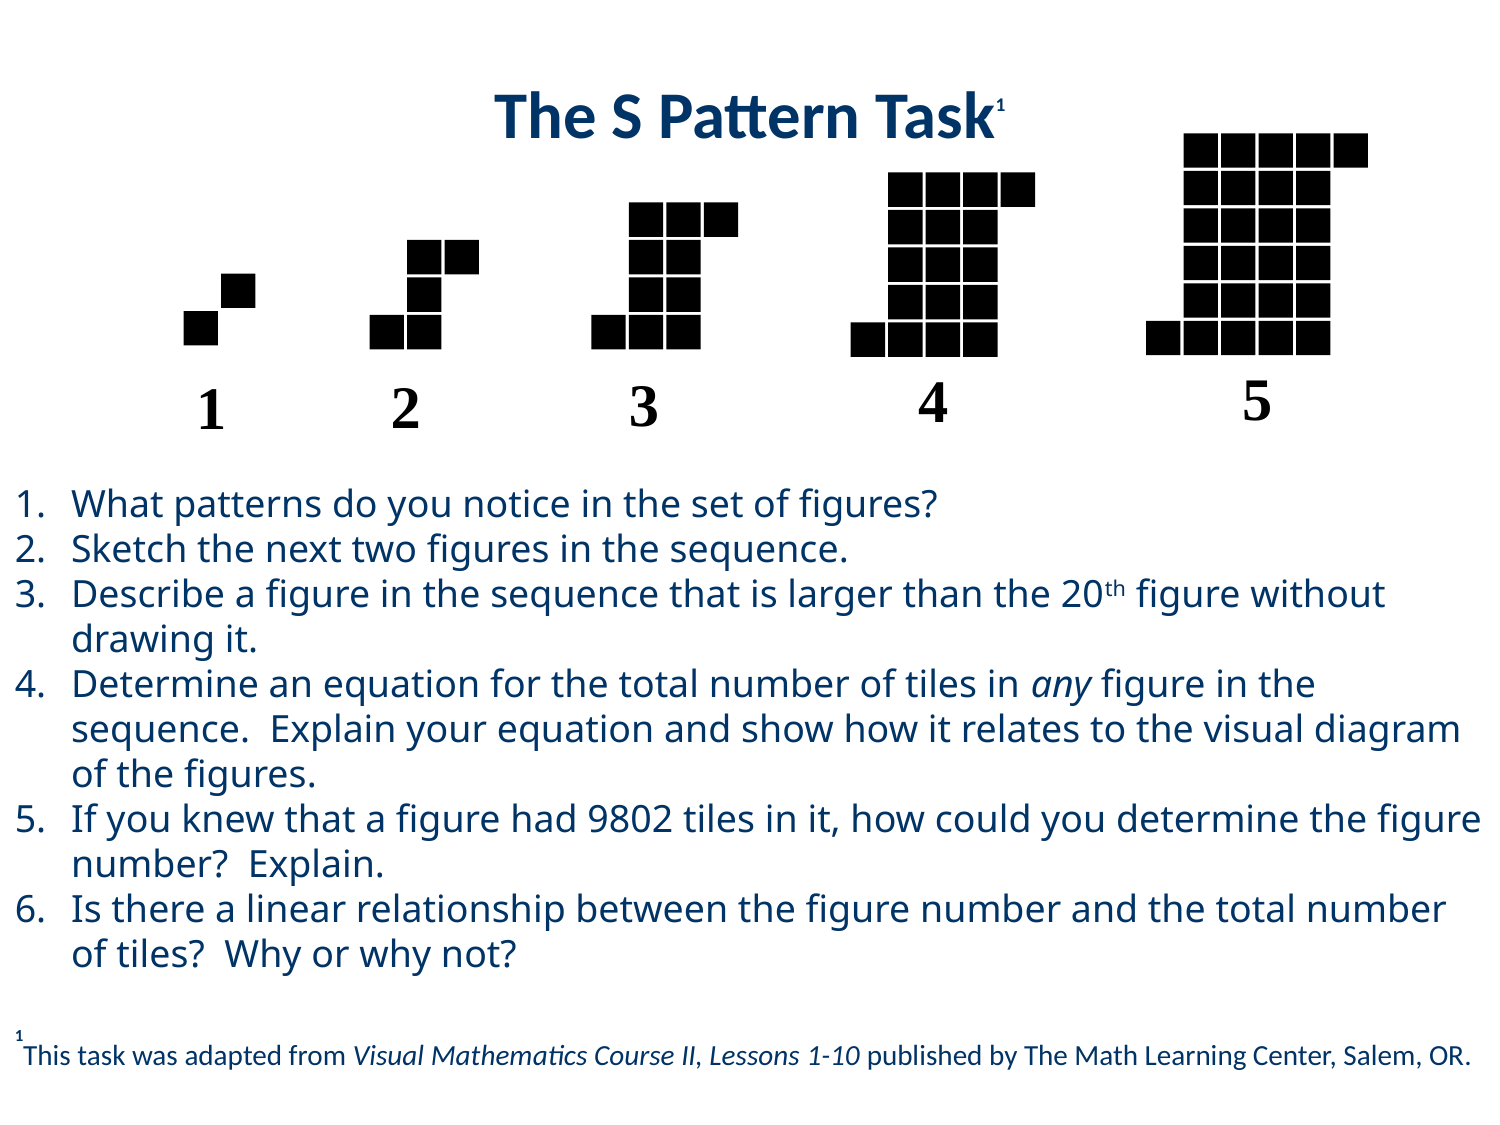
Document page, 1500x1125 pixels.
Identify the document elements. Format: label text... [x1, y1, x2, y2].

text_box 5 [1242, 365, 1348, 433]
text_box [591, 202, 739, 350]
text_box 4 [918, 366, 1004, 435]
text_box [1145, 133, 1369, 356]
text_box 3 [628, 365, 739, 439]
text_box What patterns do you notice in the set of figures? Sketch the next two figures in the sequence. Describe a figure in the sequence that is larger than the 20th figure without drawing it. Determine an equation for the total number of tiles in any figure in the sequence. Explain your equation and show how it relates to the visual diagram of the figures. If you knew that a figure had 9802 tiles in it, how could you determine the figure number? Explain. Is there a linear relationship between the figure number and the total number of tiles? Why or why not? 1This task was adapted from Visual Mathematics Course II, Lessons 1-10 published by The Math Learning Center, Salem, OR. [0, 472, 1500, 1079]
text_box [850, 172, 1036, 358]
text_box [369, 239, 480, 350]
text_box 2 [390, 368, 445, 441]
text_box 1 [196, 369, 253, 442]
title The S Pattern Task1 [75, 17, 1425, 206]
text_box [183, 273, 256, 346]
